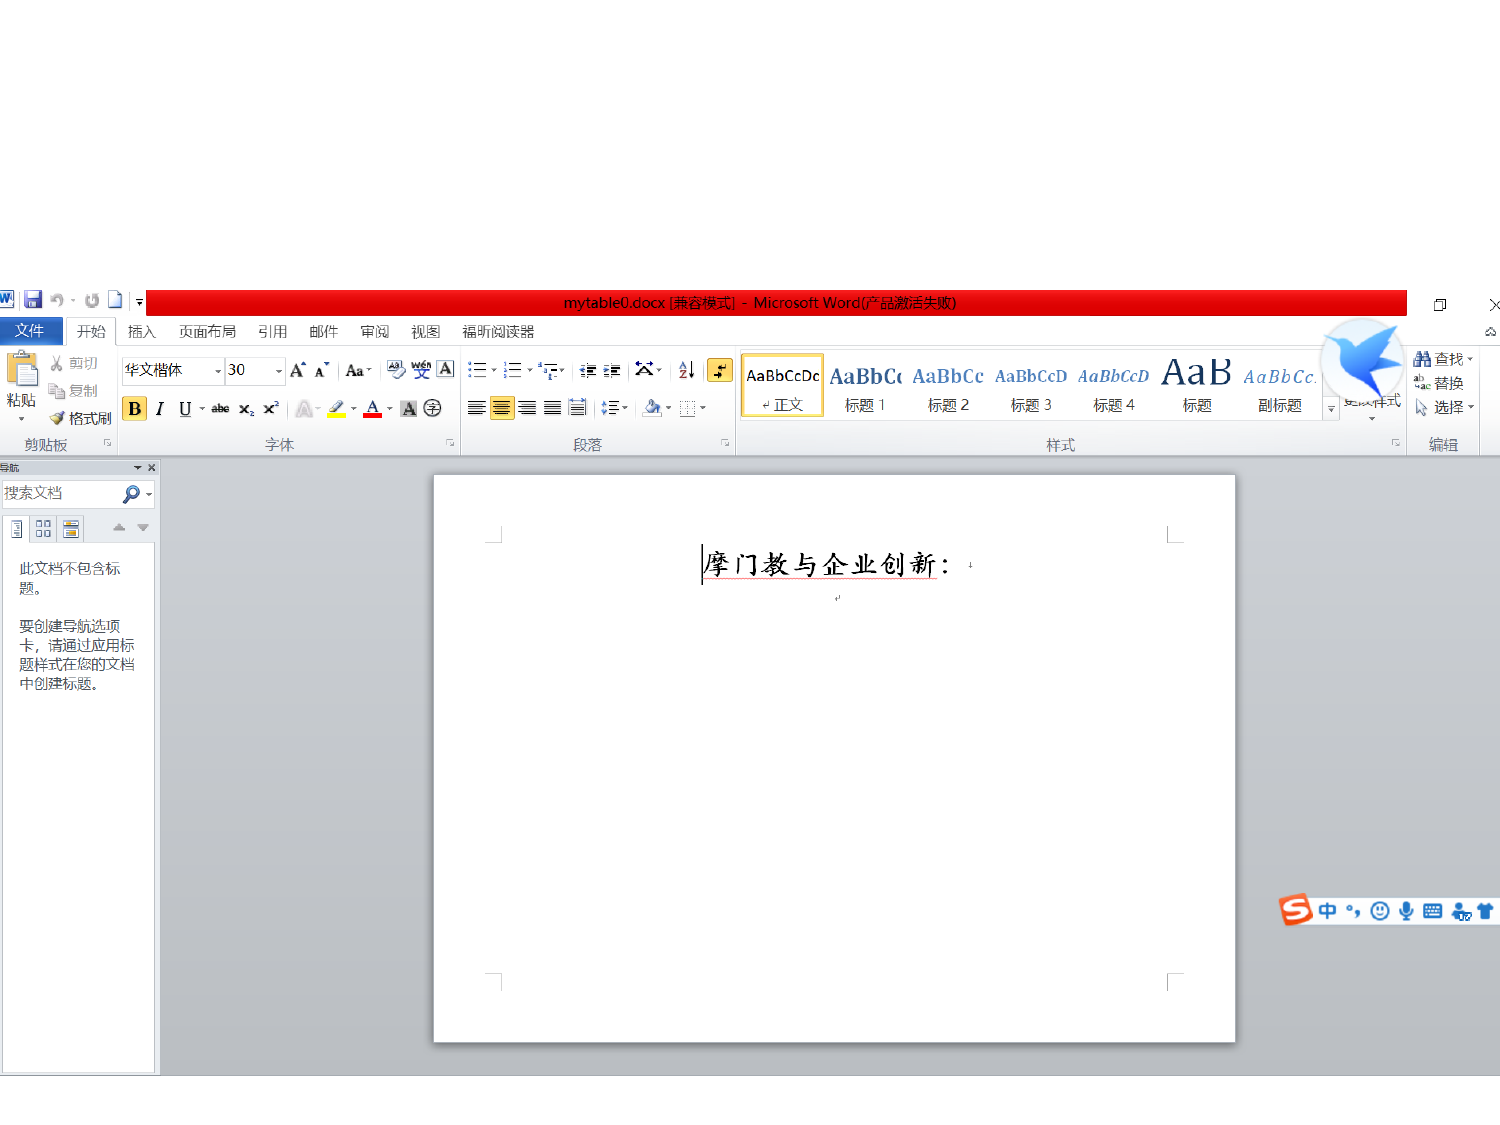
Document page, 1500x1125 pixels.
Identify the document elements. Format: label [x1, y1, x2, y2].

picture [0, 290, 1500, 1076]
